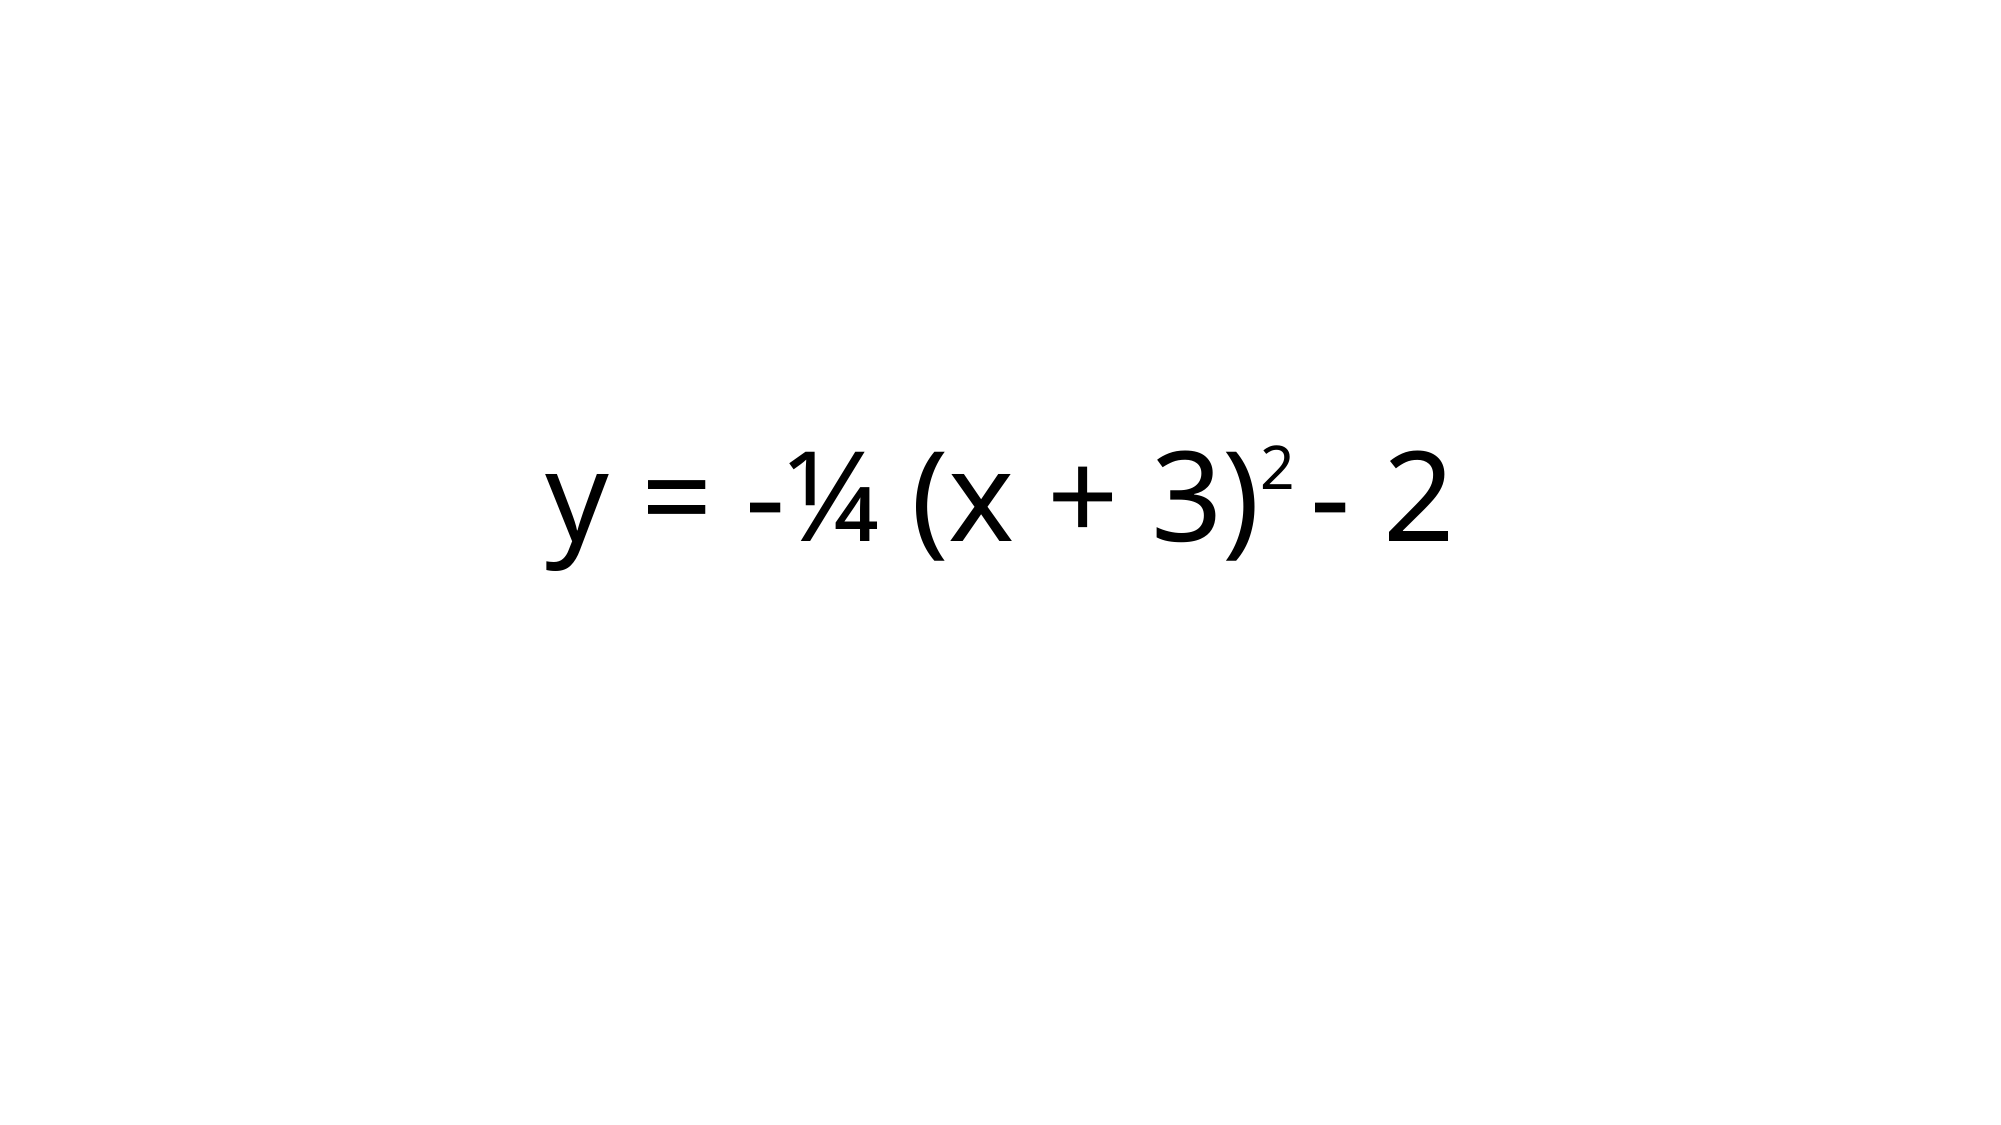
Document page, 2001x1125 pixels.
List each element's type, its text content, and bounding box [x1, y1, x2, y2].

title y = -¼ (x + 3)2 - 2 [249, 184, 1750, 576]
